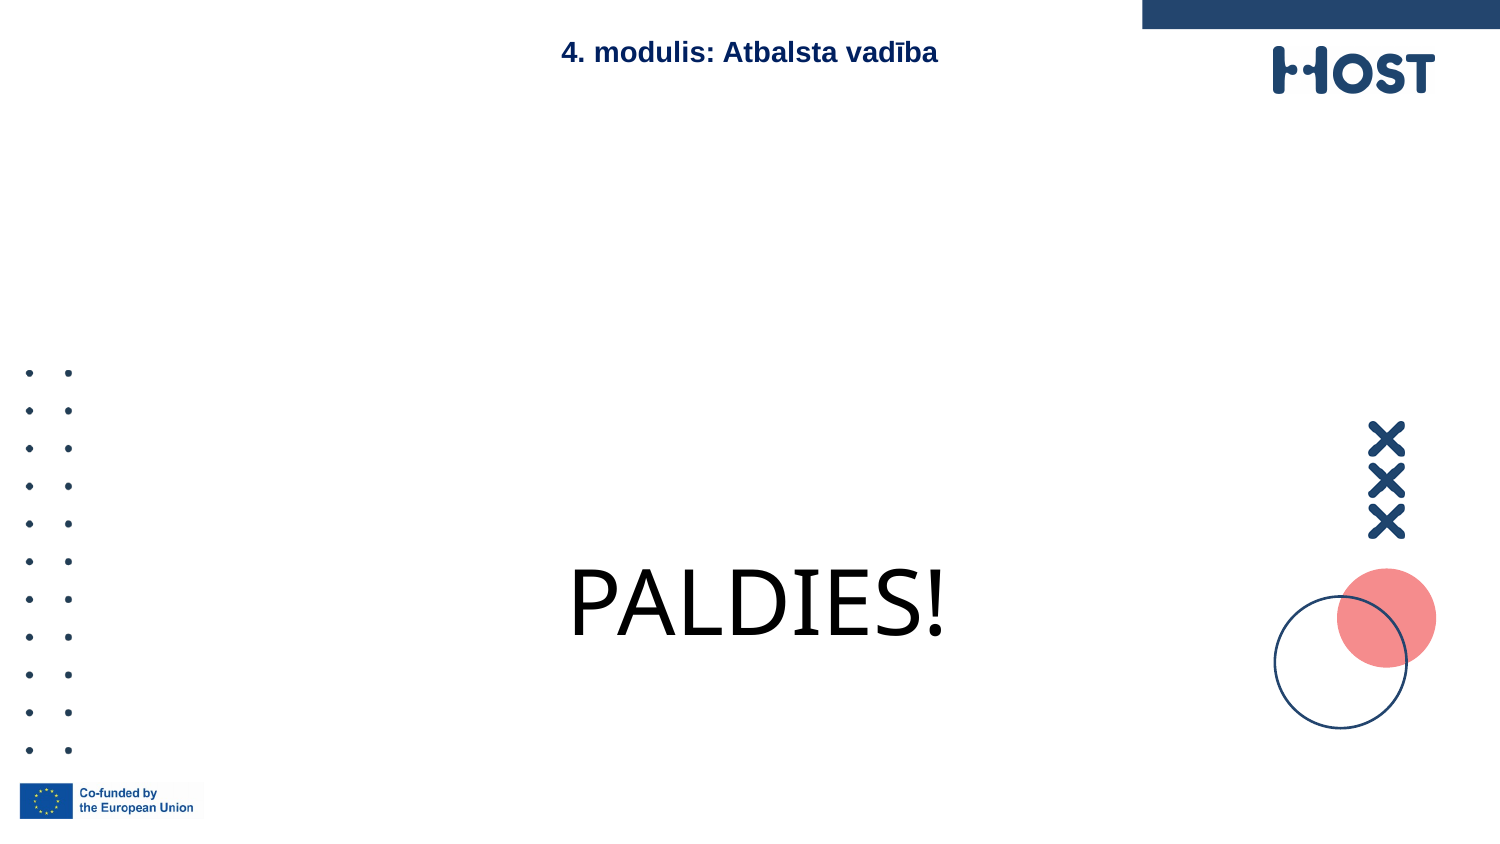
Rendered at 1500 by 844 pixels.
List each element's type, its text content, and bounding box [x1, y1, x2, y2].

text_box PALDIES! [452, 310, 1063, 654]
picture [1368, 421, 1405, 539]
picture [1273, 46, 1435, 94]
picture [0, 370, 204, 820]
text_box 4. modulis: Atbalsta vadība [545, 13, 955, 71]
